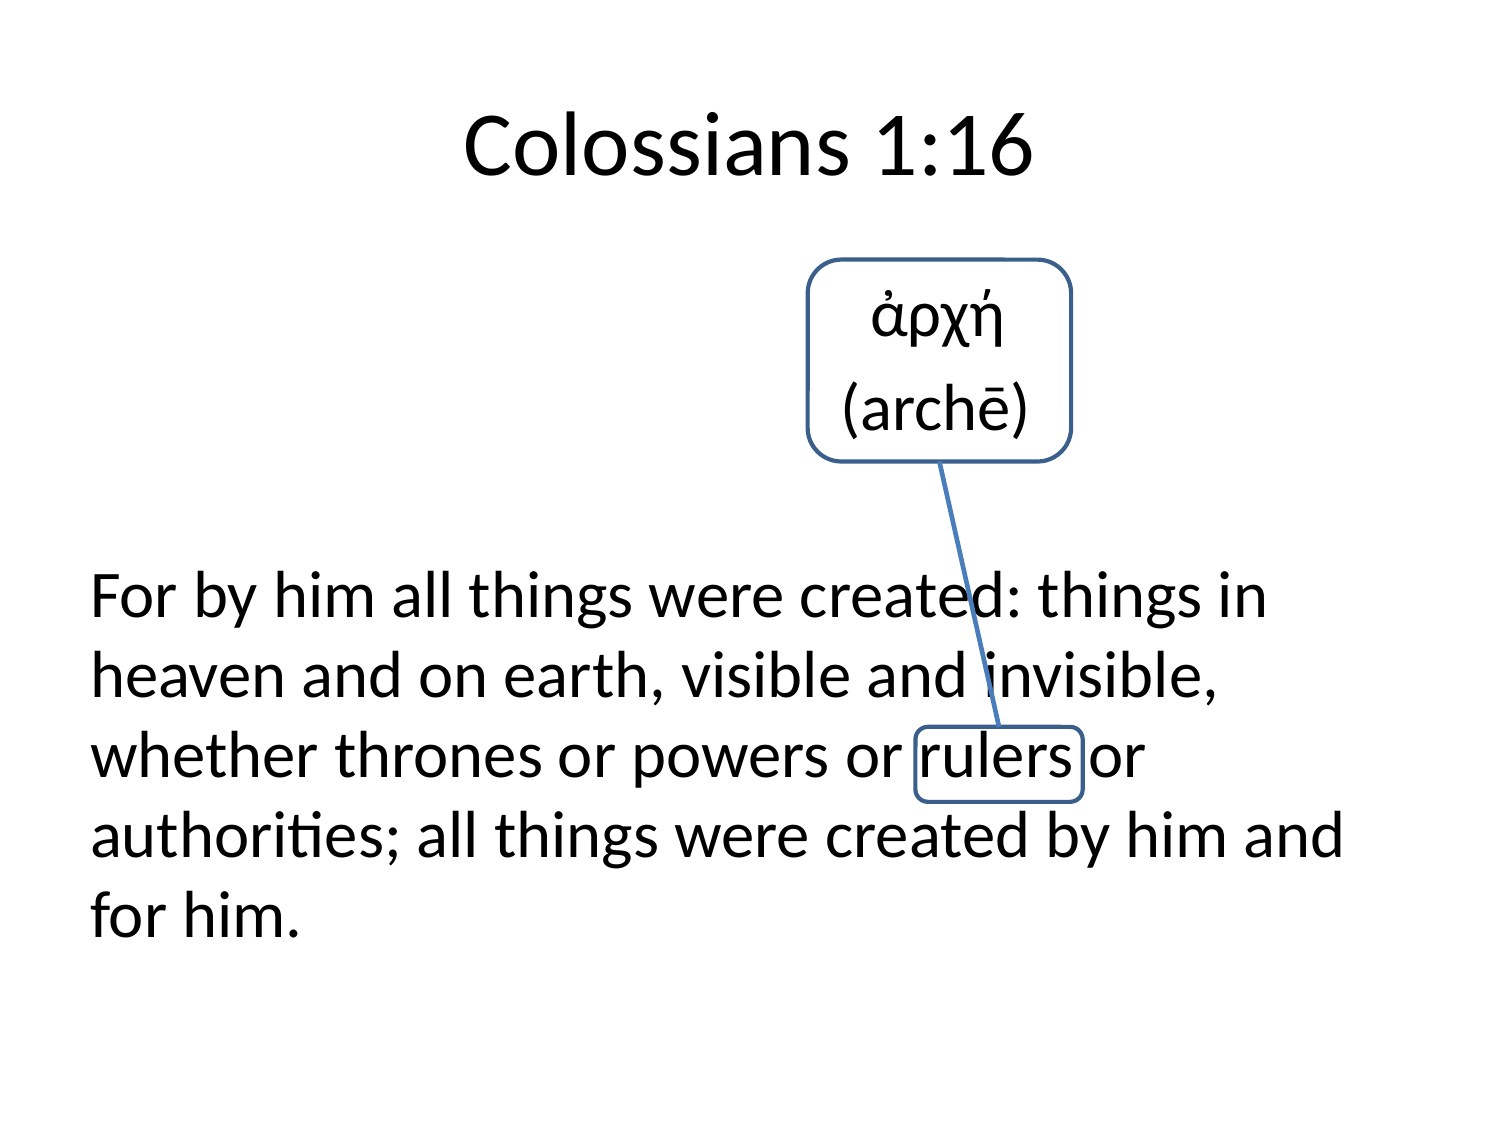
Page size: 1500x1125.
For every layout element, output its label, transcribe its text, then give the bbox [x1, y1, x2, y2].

title Colossians 1:16 [75, 45, 1425, 233]
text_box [939, 461, 1000, 728]
list ἀρχή (archē) For by him all things were created: things in heaven and on earth, visible and invisible, whether thrones or powers or rulers or authorities; all things were created by him and for him. [75, 262, 1425, 1005]
text_box [913, 724, 1085, 804]
text_box [805, 257, 1074, 464]
